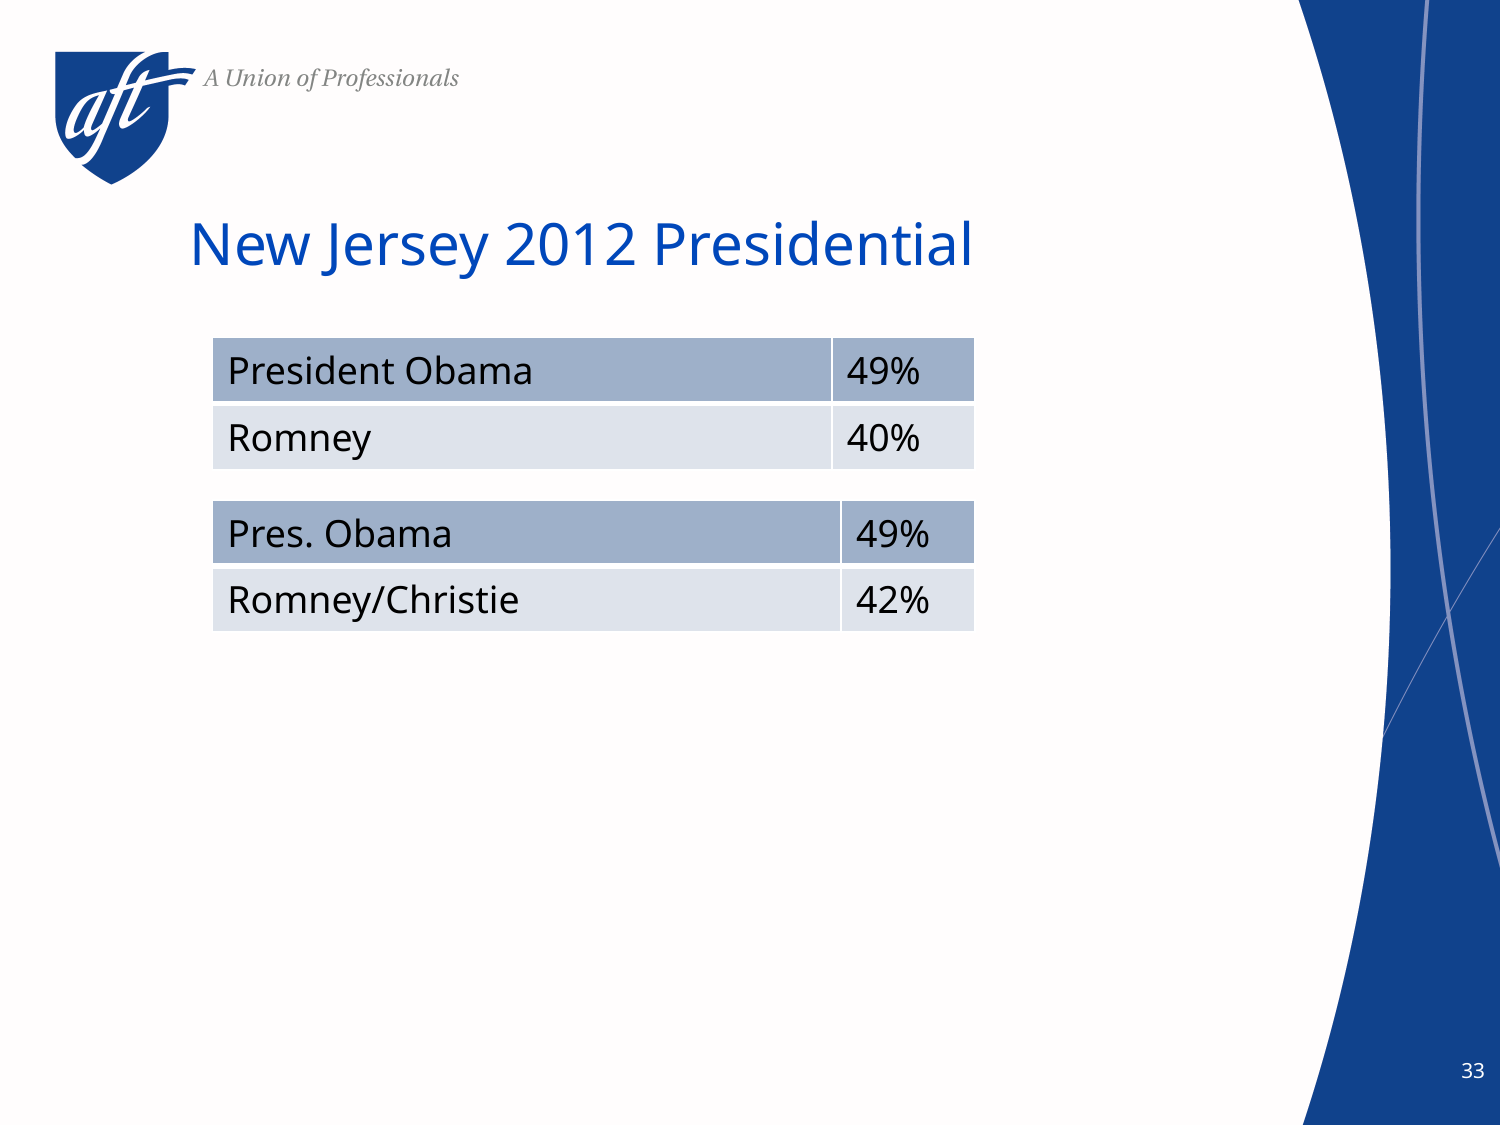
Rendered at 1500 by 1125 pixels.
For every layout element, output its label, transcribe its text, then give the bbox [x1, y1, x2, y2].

table_header President Obama [213, 338, 831, 401]
table_header 49% [842, 501, 974, 563]
table_header 49% [833, 338, 974, 401]
picture [0, 0, 1500, 1125]
table_header Pres. Obama [213, 501, 840, 563]
slide_number 33 [1187, 1049, 1500, 1101]
table_cell Romney/Christie [213, 569, 840, 631]
table_cell 40% [833, 406, 974, 469]
table_cell 42% [842, 569, 974, 631]
table_cell Romney [213, 406, 831, 469]
subtitle New Jersey 2012 Presidential [174, 199, 1176, 301]
